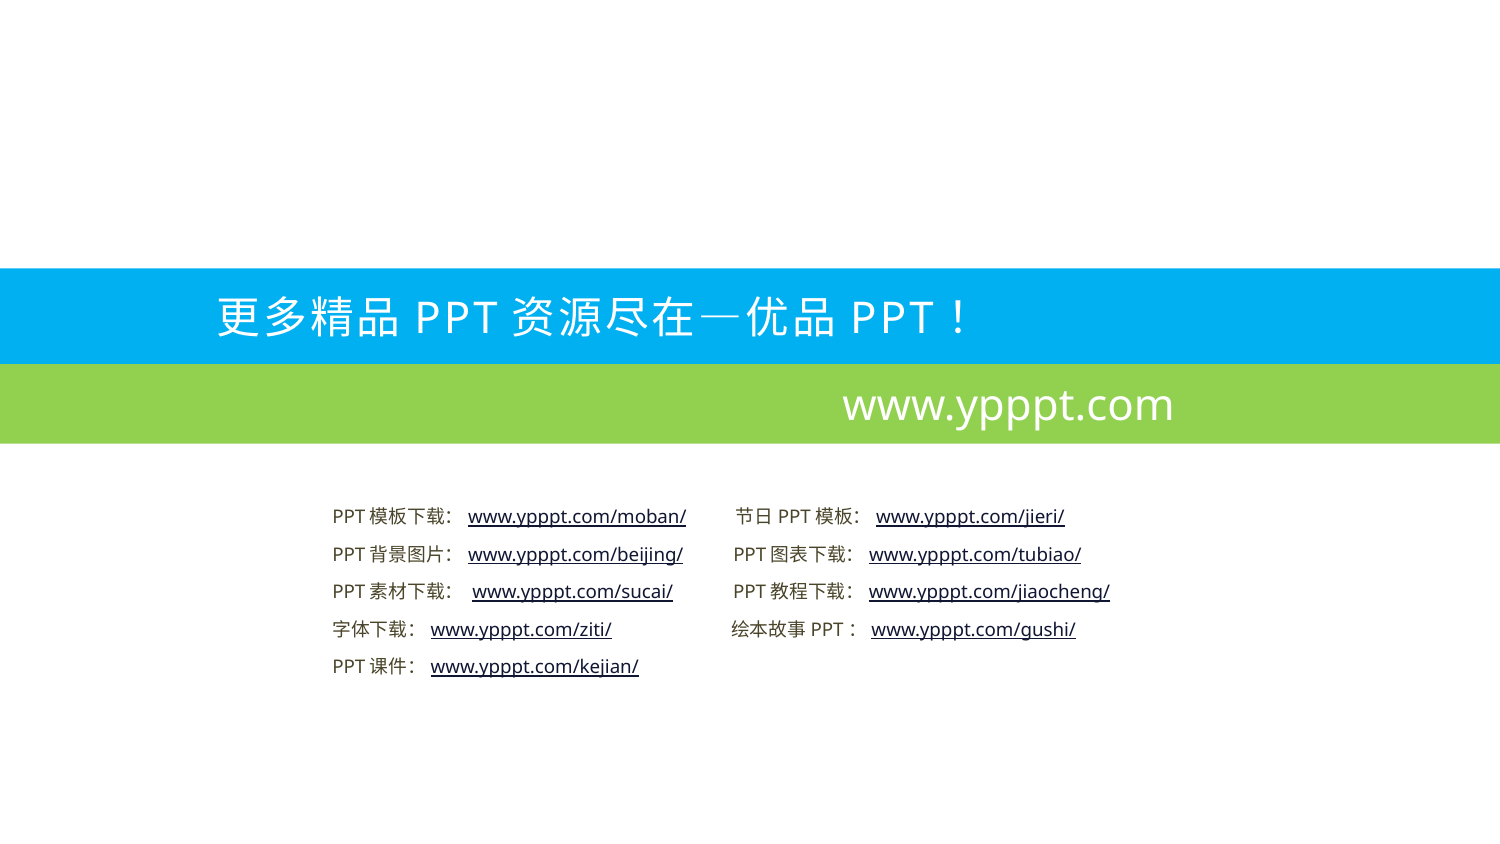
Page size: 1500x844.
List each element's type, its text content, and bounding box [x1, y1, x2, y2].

text_box www.ypppt.com [0, 365, 1500, 445]
text_box PPT模板下载：www.ypppt.com/moban/ 节日PPT模板：www.ypppt.com/jieri/ PPT背景图片：www.ypppt.com/beijing/ PPT图表下载：www.ypppt.com/tubiao/ PPT素材下载： www.ypppt.com/sucai/ PPT教程下载：www.ypppt.com/jiaocheng/ 字体下载：www.ypppt.com/ziti/ 绘本故事PPT：www.ypppt.com/gushi/ PPT课件：www.ypppt.com/kejian/ [317, 482, 1168, 691]
text_box 更多精品PPT资源尽在—优品PPT！ [0, 267, 1500, 365]
